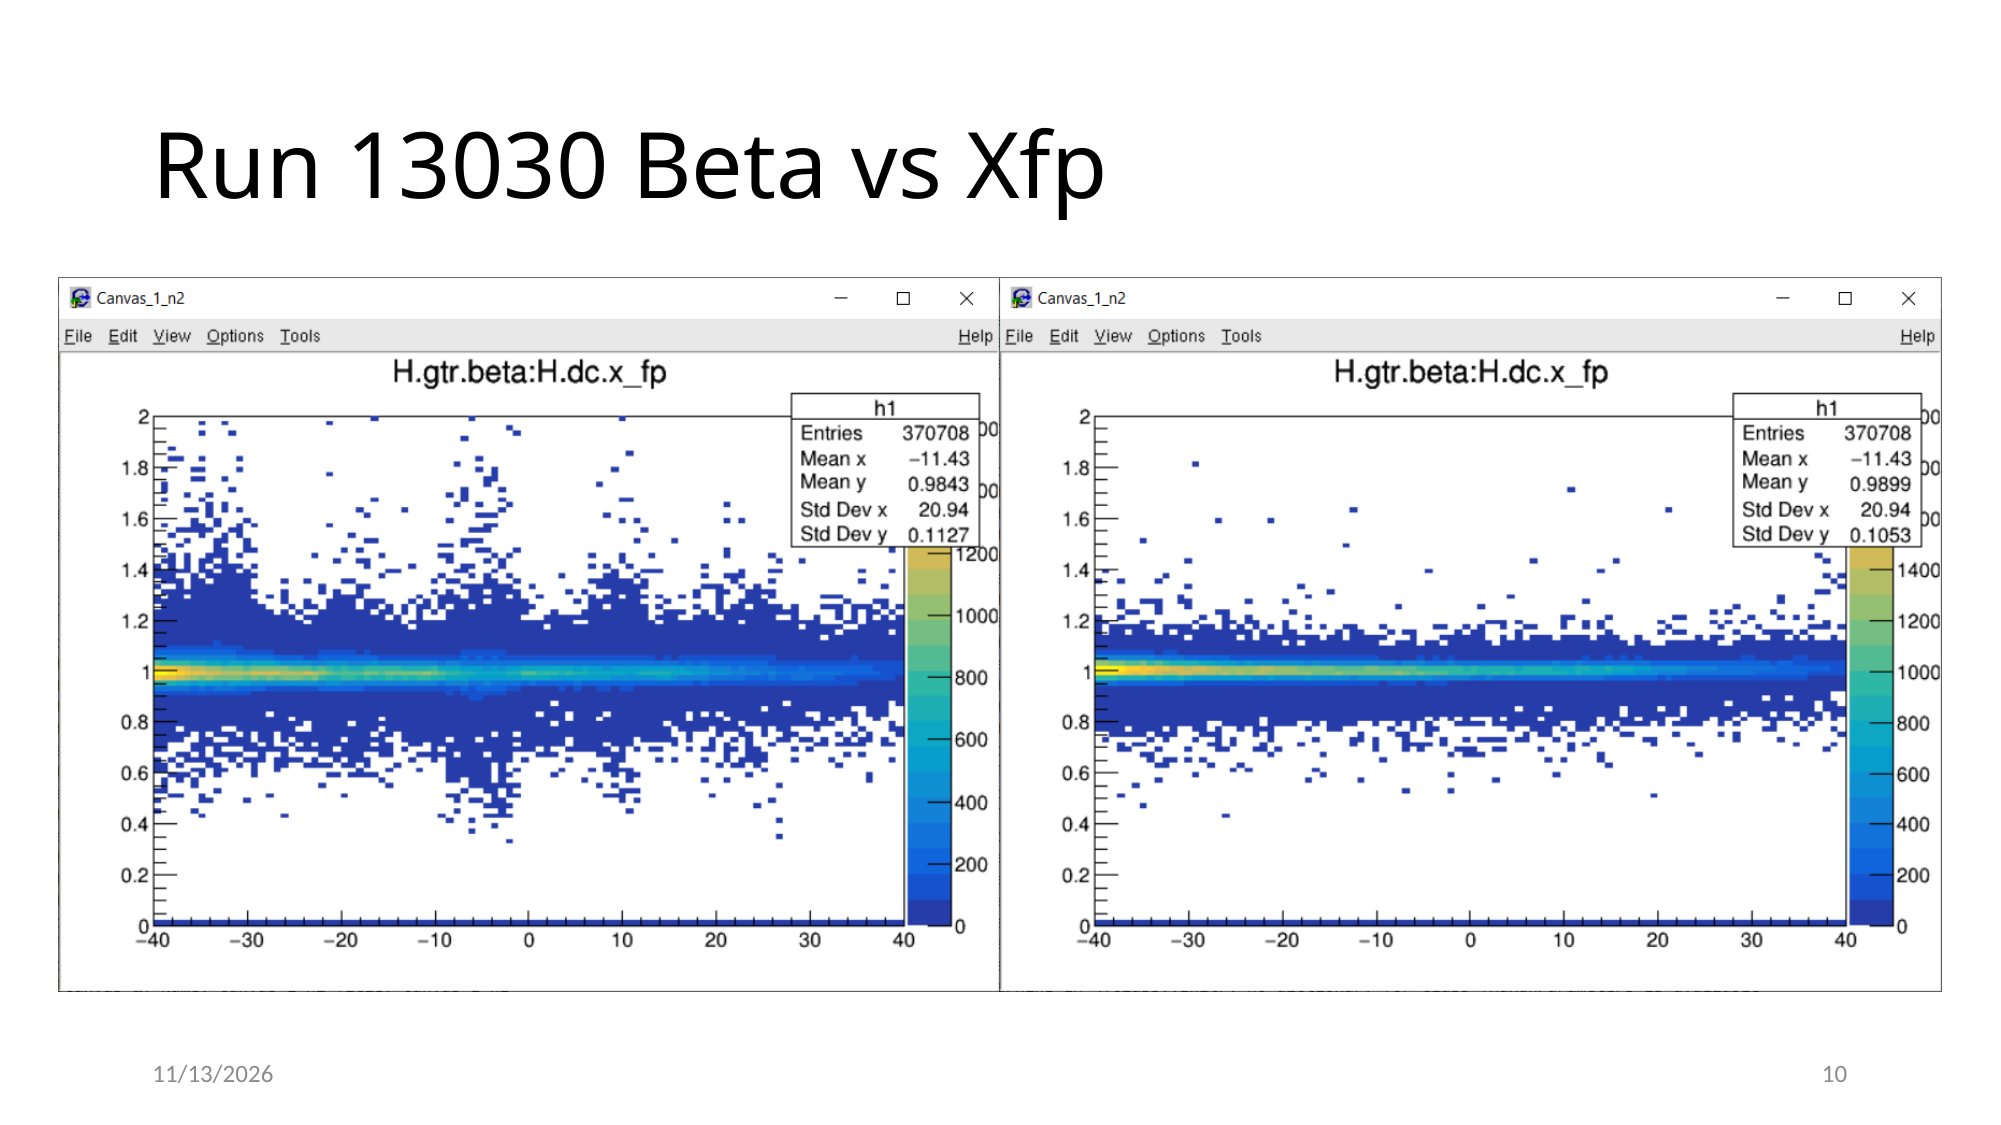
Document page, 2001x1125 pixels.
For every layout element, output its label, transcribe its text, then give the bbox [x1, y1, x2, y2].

picture [999, 277, 1942, 992]
slide_number 10 [1412, 1042, 1863, 1103]
title Run 13030 Beta vs Xfp [137, 59, 1863, 277]
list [58, 277, 999, 992]
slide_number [137, 1042, 588, 1103]
